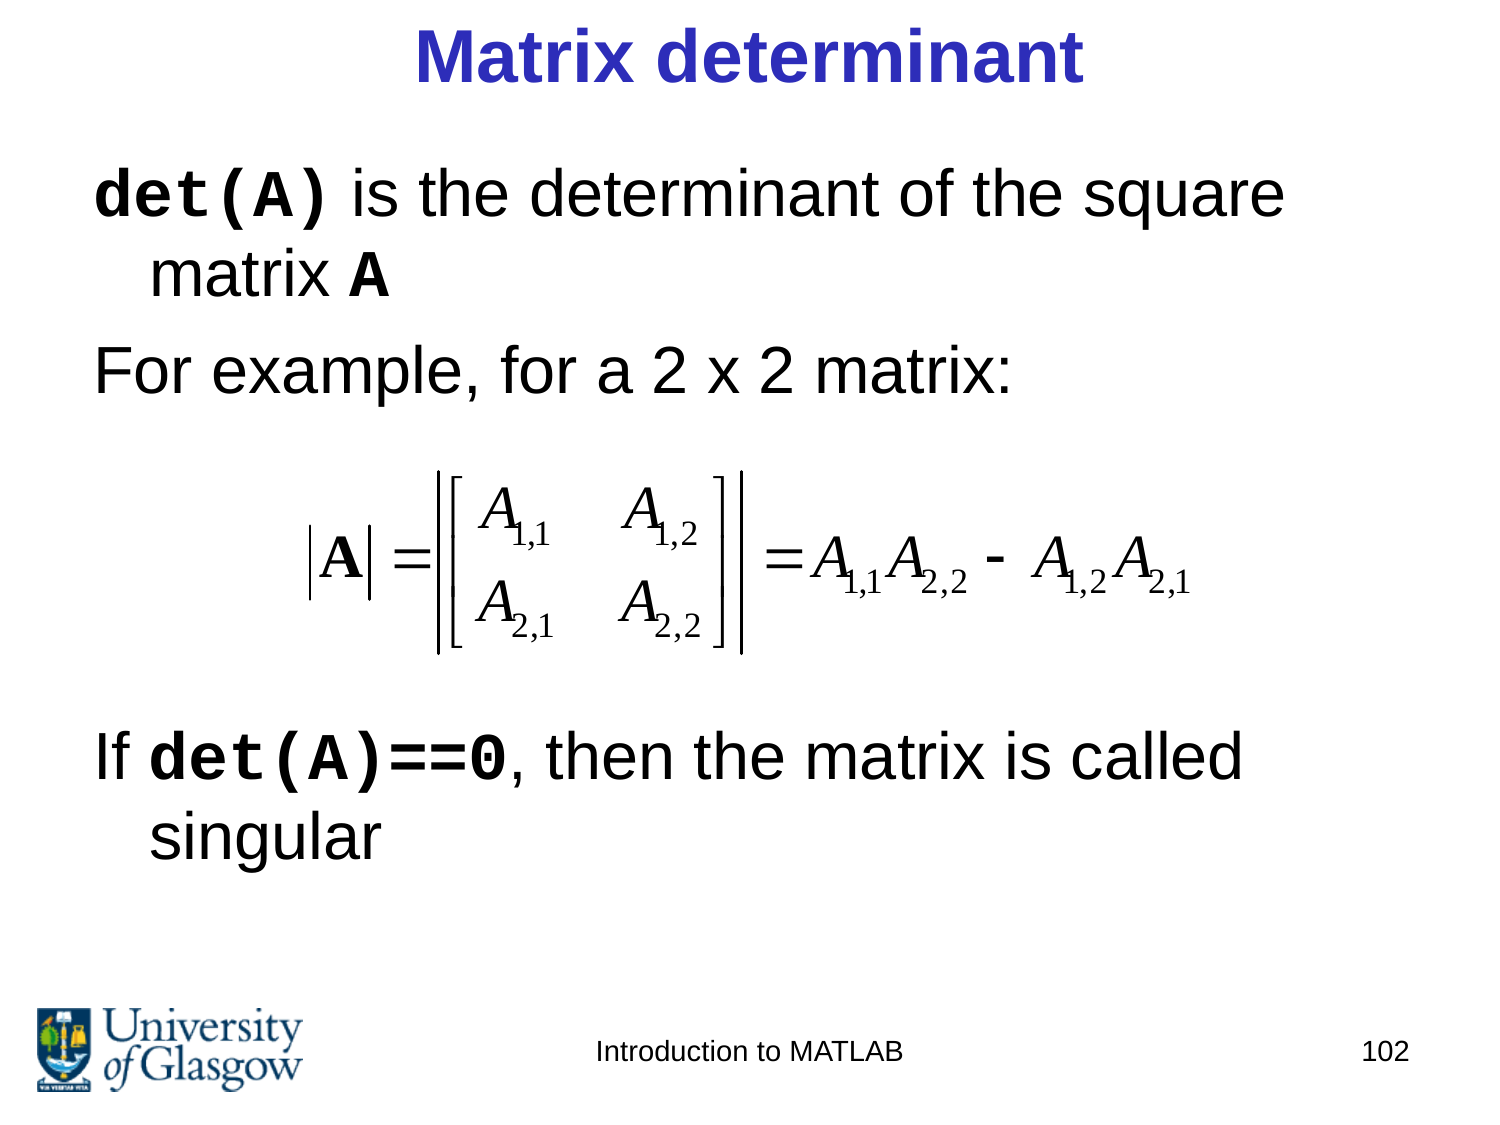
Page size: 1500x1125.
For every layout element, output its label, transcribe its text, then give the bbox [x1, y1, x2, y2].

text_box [298, 459, 1202, 666]
title Matrix determinant [0, 0, 1500, 138]
picture [37, 1008, 303, 1092]
list det(A) is the determinant of the square matrix A For example, for a 2 x 2 matrix: If det(A)==0, then the matrix is called singular [78, 142, 1429, 880]
footer Introduction to MATLAB [512, 1024, 988, 1103]
slide_number 102 [1074, 1024, 1425, 1103]
